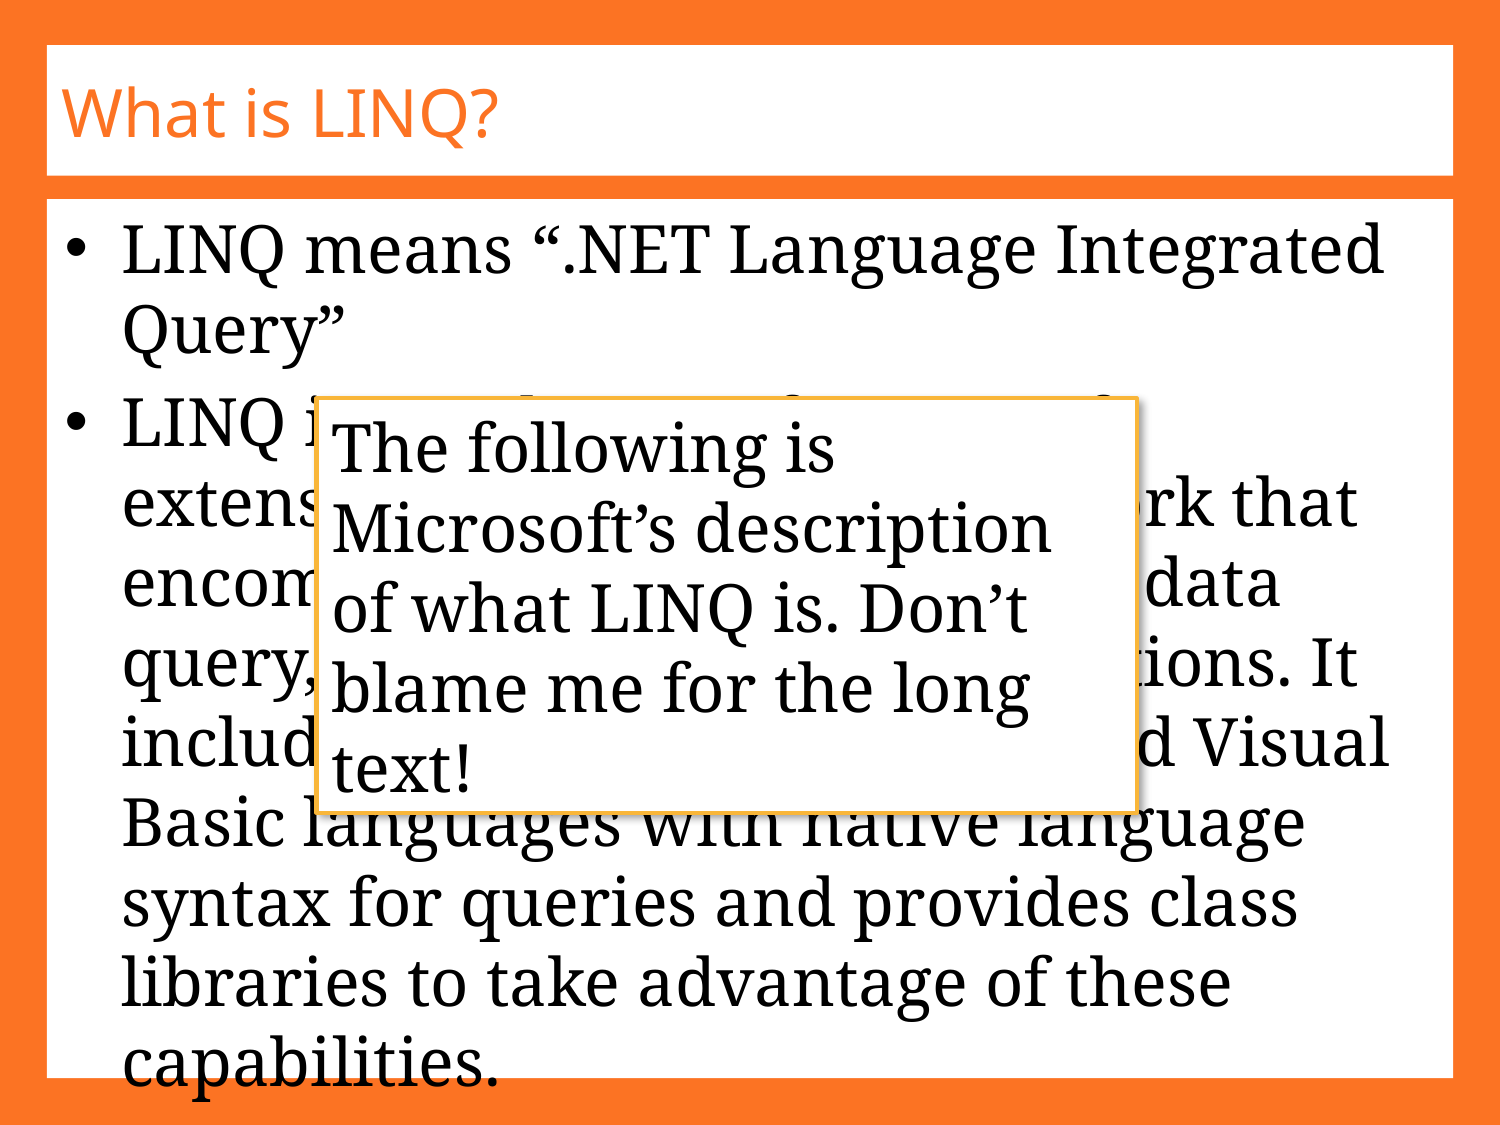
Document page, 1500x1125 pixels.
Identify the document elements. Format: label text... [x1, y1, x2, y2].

title What is LINQ? [46, 45, 1454, 176]
text_box The following is Microsoft’s description of what LINQ is. Don’t blame me for the long text! [314, 396, 1139, 815]
list LINQ means “.NET Language Integrated Query” LINQ is a codename for a set of extensions to the .NET Framework that encompass language-integrated data query, set, and transform operations. It includes extensions to the C# and Visual Basic languages with native language syntax for queries and provides class libraries to take advantage of these capabilities. [46, 199, 1454, 1079]
